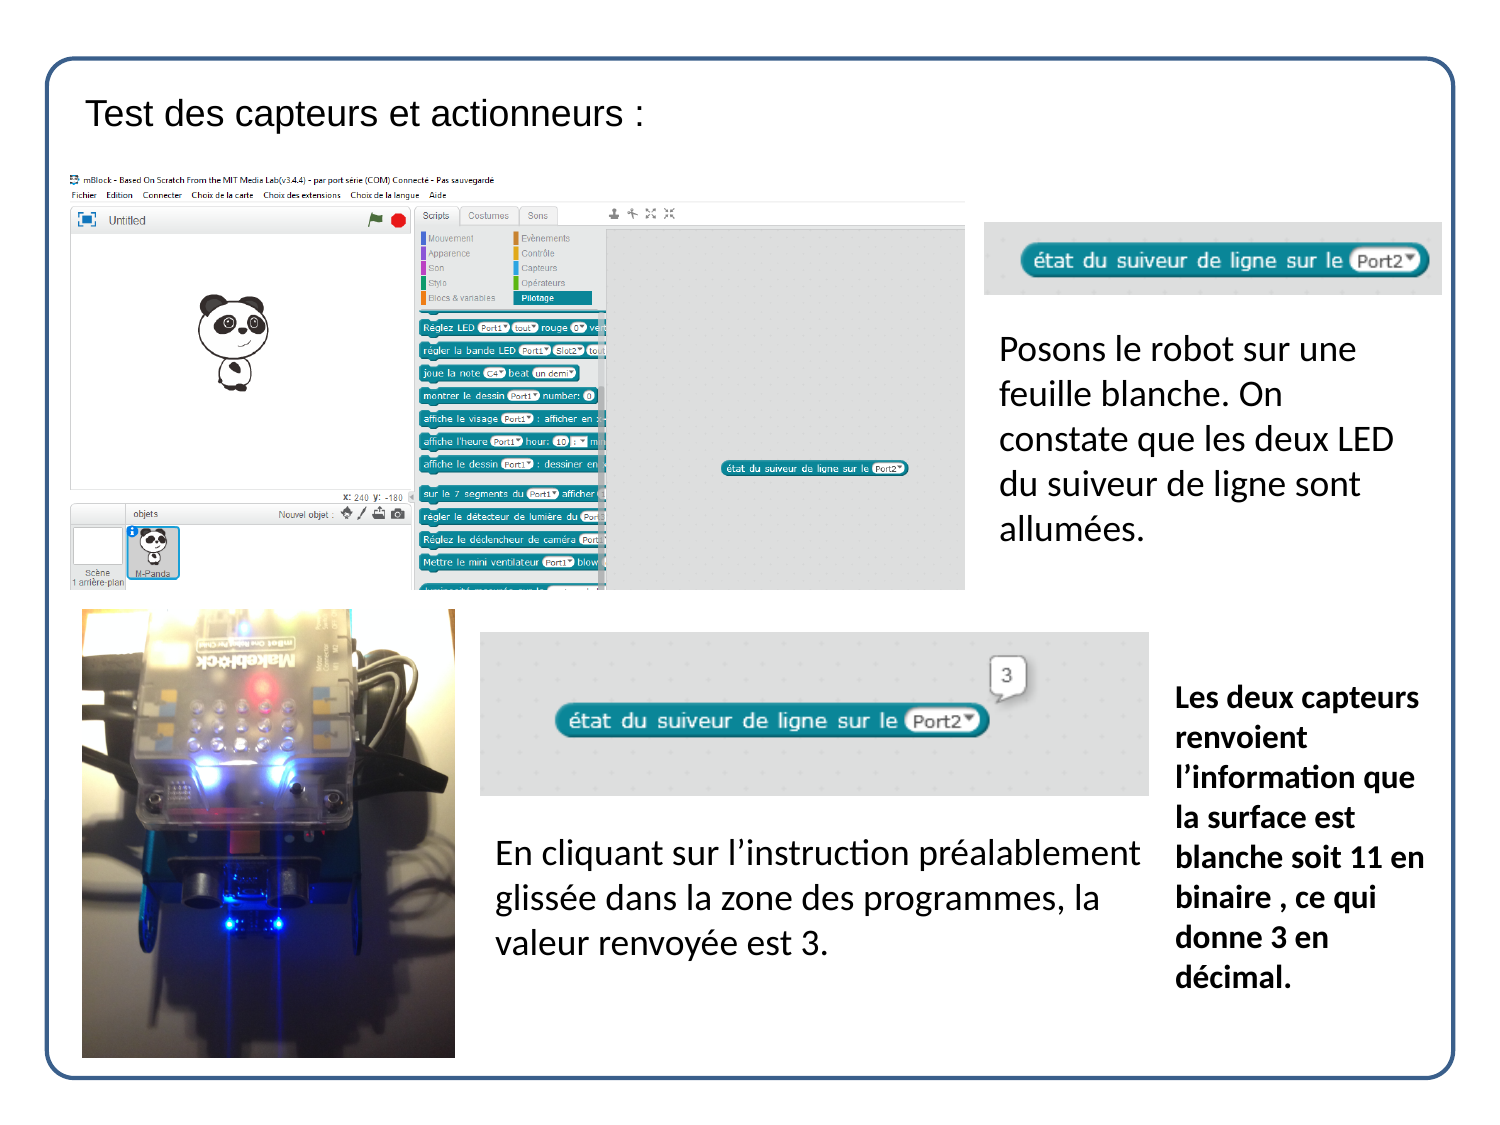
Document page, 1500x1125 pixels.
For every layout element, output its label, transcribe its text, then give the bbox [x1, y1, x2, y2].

picture [70, 175, 965, 590]
text_box [44, 56, 1456, 1081]
picture [480, 632, 1149, 796]
picture [984, 222, 1442, 295]
text_box Posons le robot sur une feuille blanche. On constate que les deux LED du suiveur de ligne sont allumées. [984, 316, 1430, 557]
text_box En cliquant sur l’instruction préalablement glissée dans la zone des programmes, la valeur renvoyée est 3. [480, 820, 1160, 970]
text_box Les deux capteurs renvoient l’information que la surface est blanche soit 11 en binaire , ce qui donne 3 en décimal. [1160, 667, 1442, 1002]
text_box Test des capteurs et actionneurs : [70, 81, 1418, 142]
picture [81, 609, 456, 1059]
